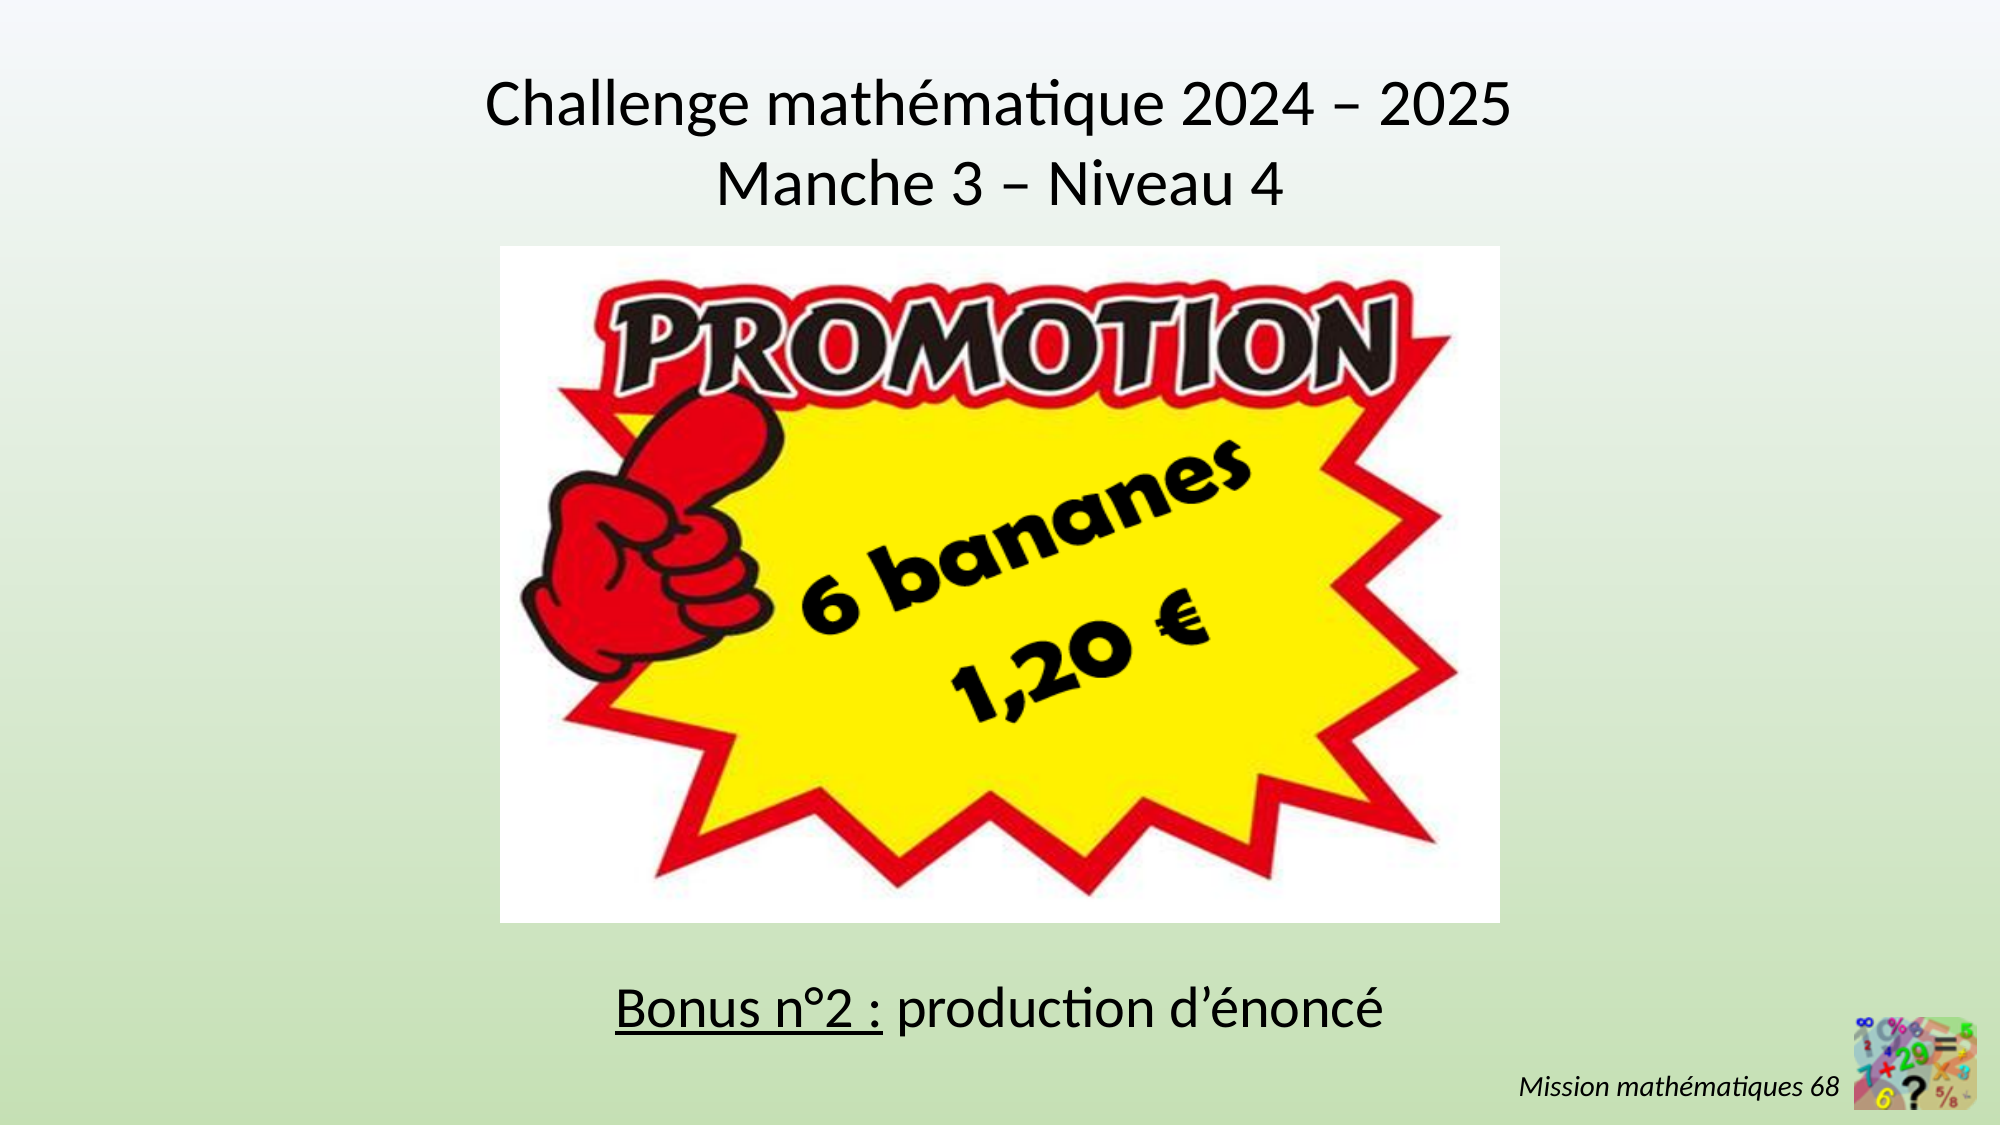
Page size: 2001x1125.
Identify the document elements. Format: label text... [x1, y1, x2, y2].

picture [1854, 1017, 1977, 1110]
text_box Challenge mathématique 2024 – 2025 Manche 3 – Niveau 4 Bonus n°2 : production d’énoncé [54, 51, 1946, 1047]
picture [500, 246, 1500, 923]
text_box Mission mathématiques 68 [1501, 1059, 1854, 1110]
